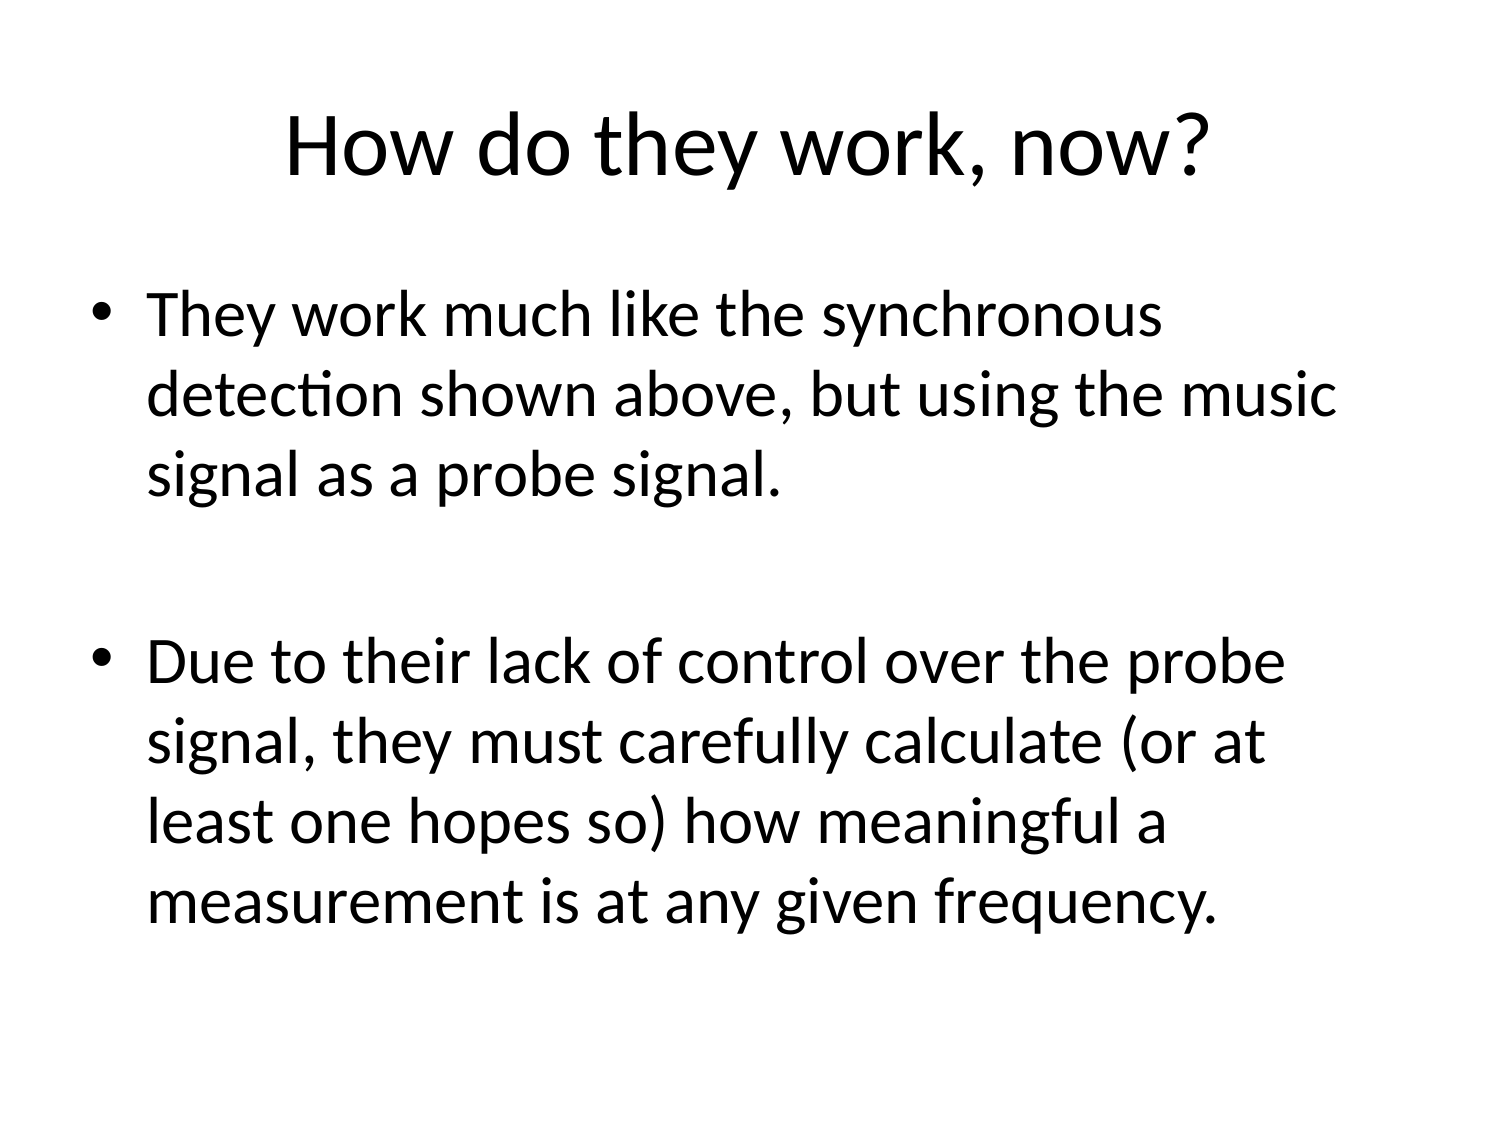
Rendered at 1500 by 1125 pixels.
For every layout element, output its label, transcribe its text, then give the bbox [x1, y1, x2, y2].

title How do they work, now? [75, 45, 1425, 233]
list They work much like the synchronous detection shown above, but using the music signal as a probe signal. Due to their lack of control over the probe signal, they must carefully calculate (or at least one hopes so) how meaningful a measurement is at any given frequency. [75, 262, 1425, 1005]
